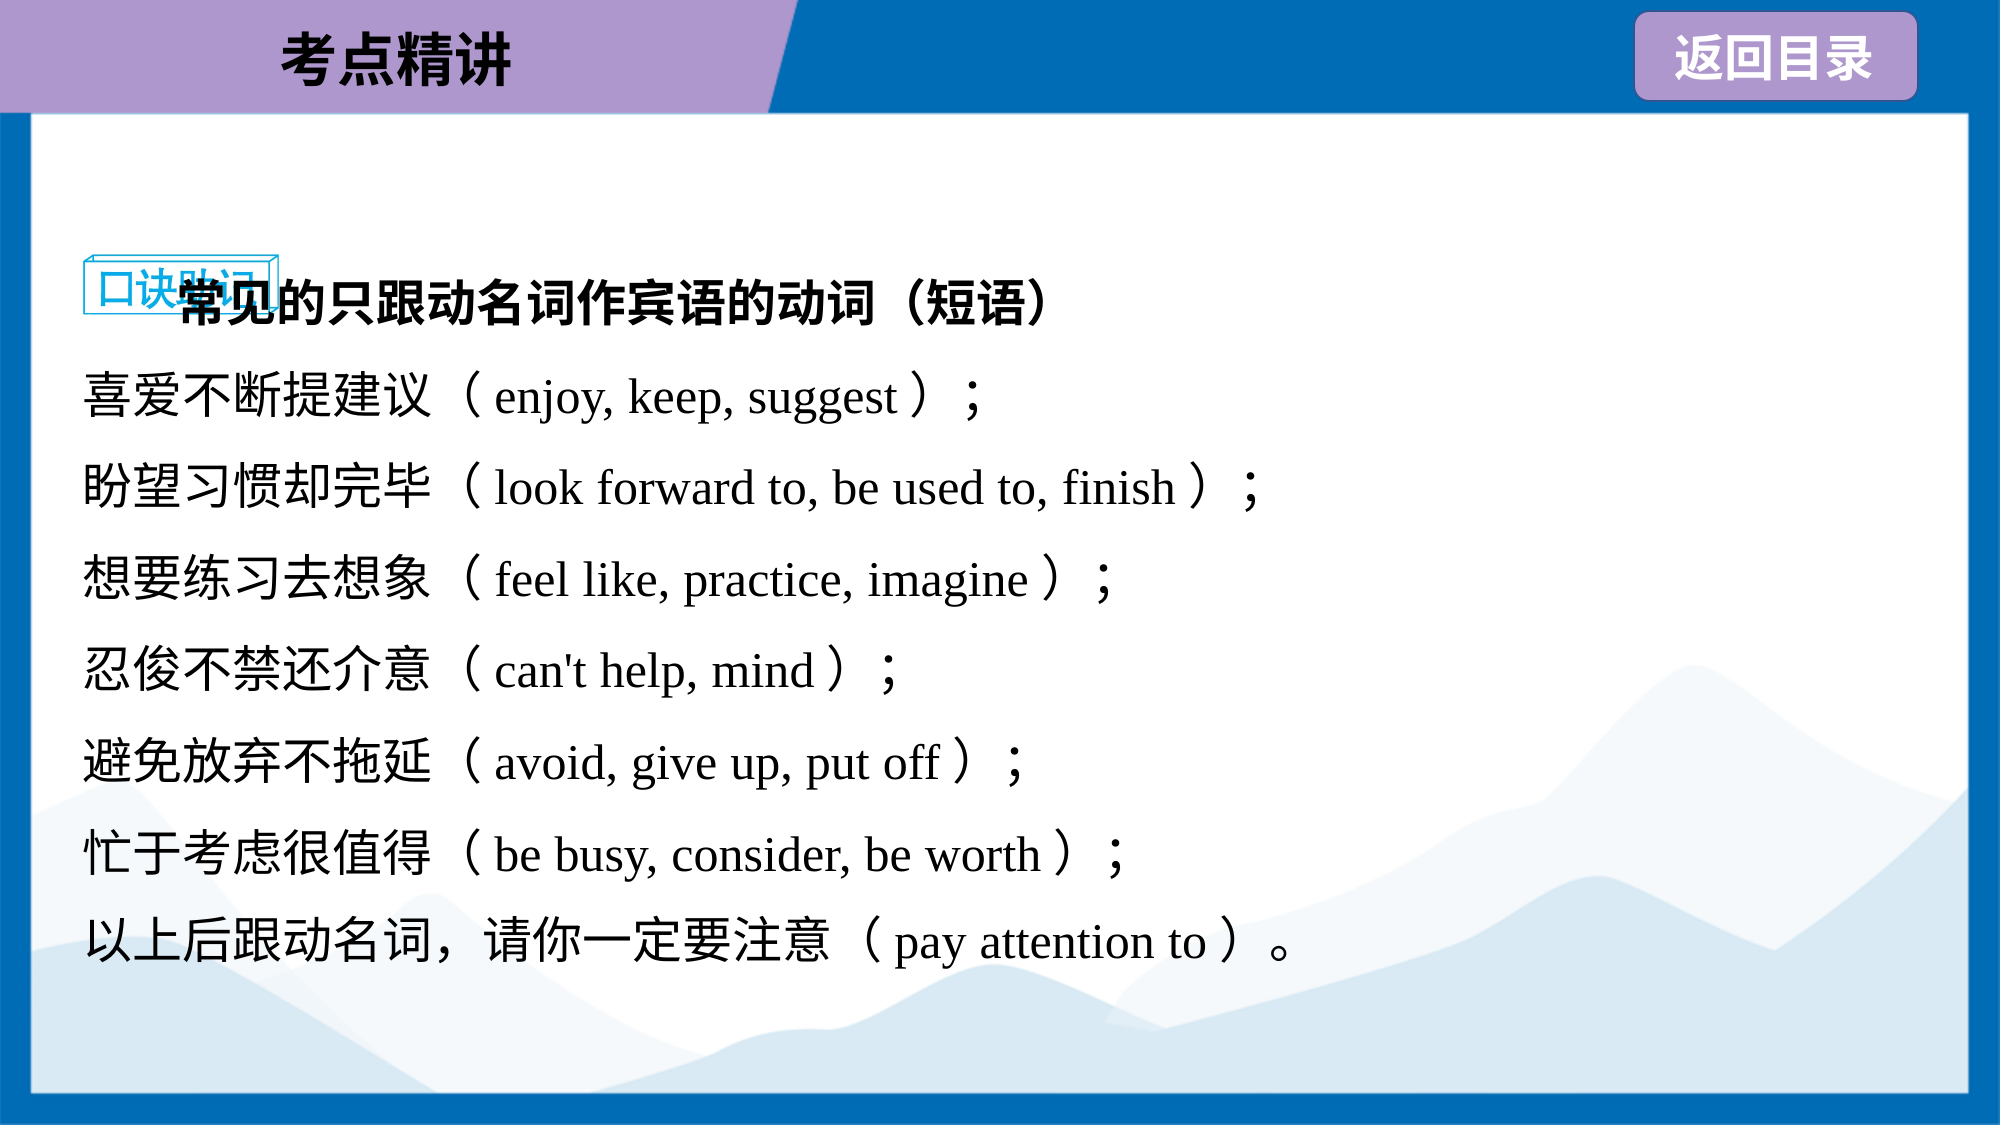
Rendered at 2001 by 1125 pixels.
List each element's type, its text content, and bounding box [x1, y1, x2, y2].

text_box 常见的只跟动名词作宾语的动词（短语） 喜爱不断提建议（enjoy, keep, suggest）； 盼望习惯却完毕（look forward to, be used to, finish）； 想要练习去想象（feel like, practice, imagine）； 忍俊不禁还介意（can't help, mind）； 避免放弃不拖延（avoid, give up, put off）； 忙于考虑很值得（be busy, consider, be worth）； 以上后跟动名词，请你一定要注意（pay attention to）。 [82, 239, 1917, 960]
picture [0, 0, 2000, 1125]
